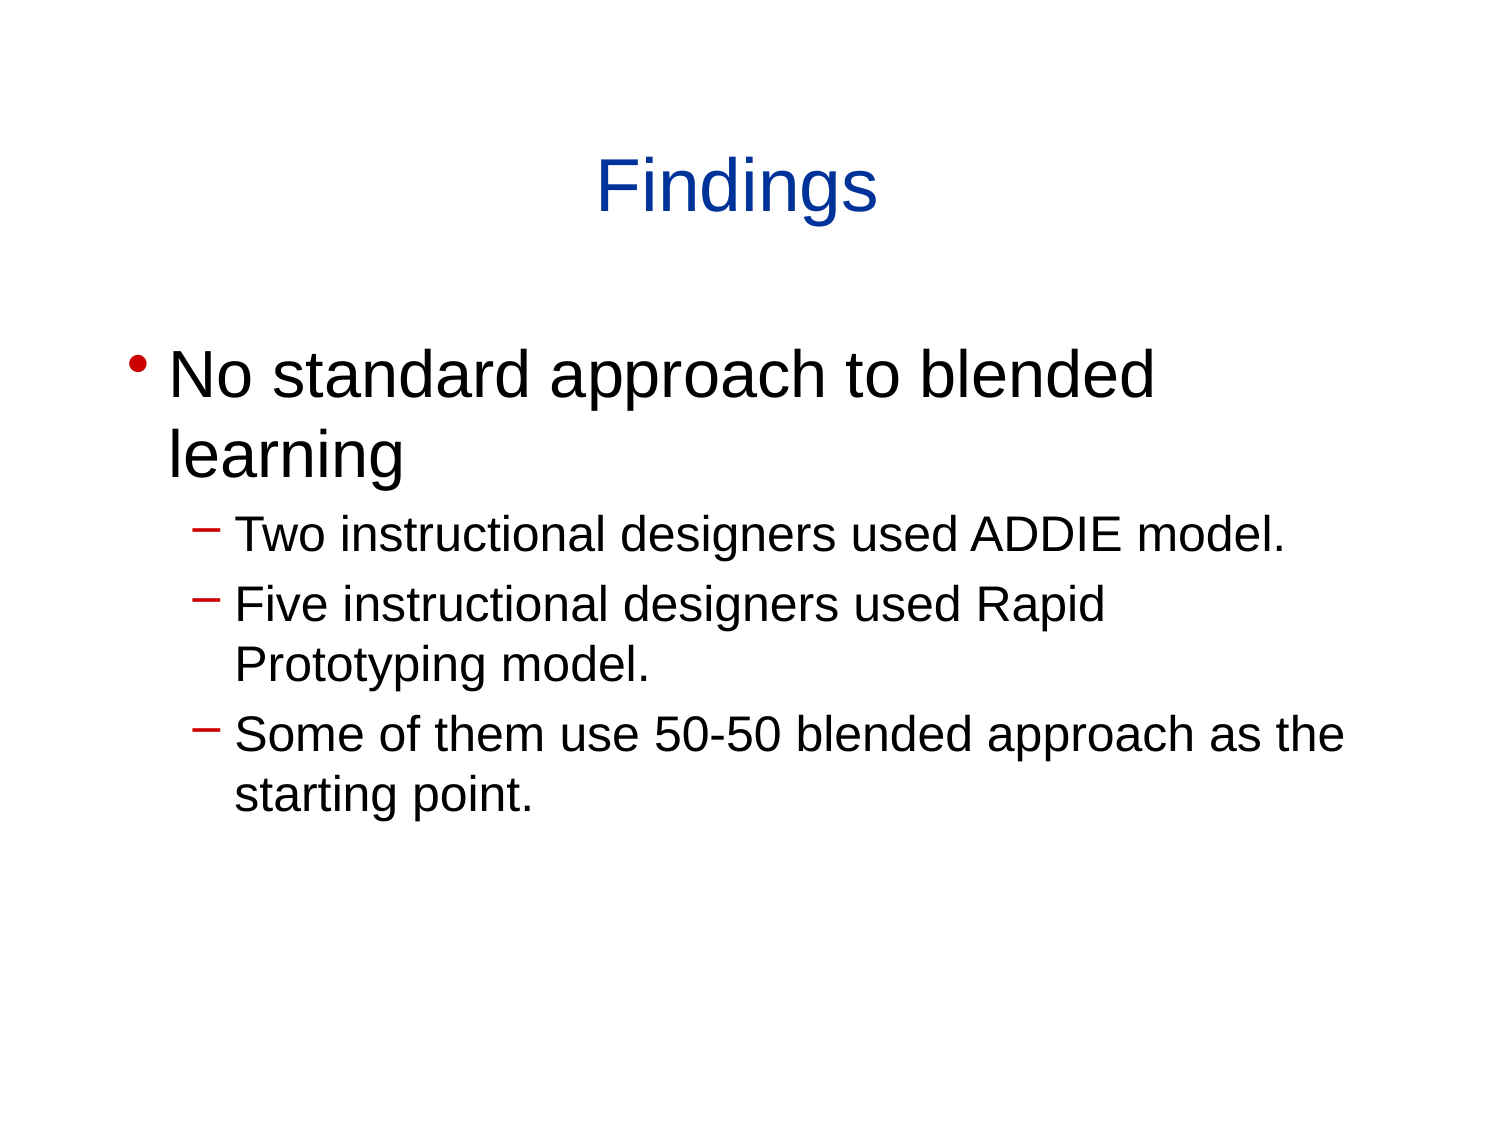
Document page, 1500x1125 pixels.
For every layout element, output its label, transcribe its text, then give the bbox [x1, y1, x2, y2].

text_box Findings [62, 129, 1413, 317]
list No standard approach to blended learning Two instructional designers used ADDIE model. Five instructional designers used Rapid Prototyping model. Some of them use 50-50 blended approach as the starting point. [99, 317, 1388, 966]
